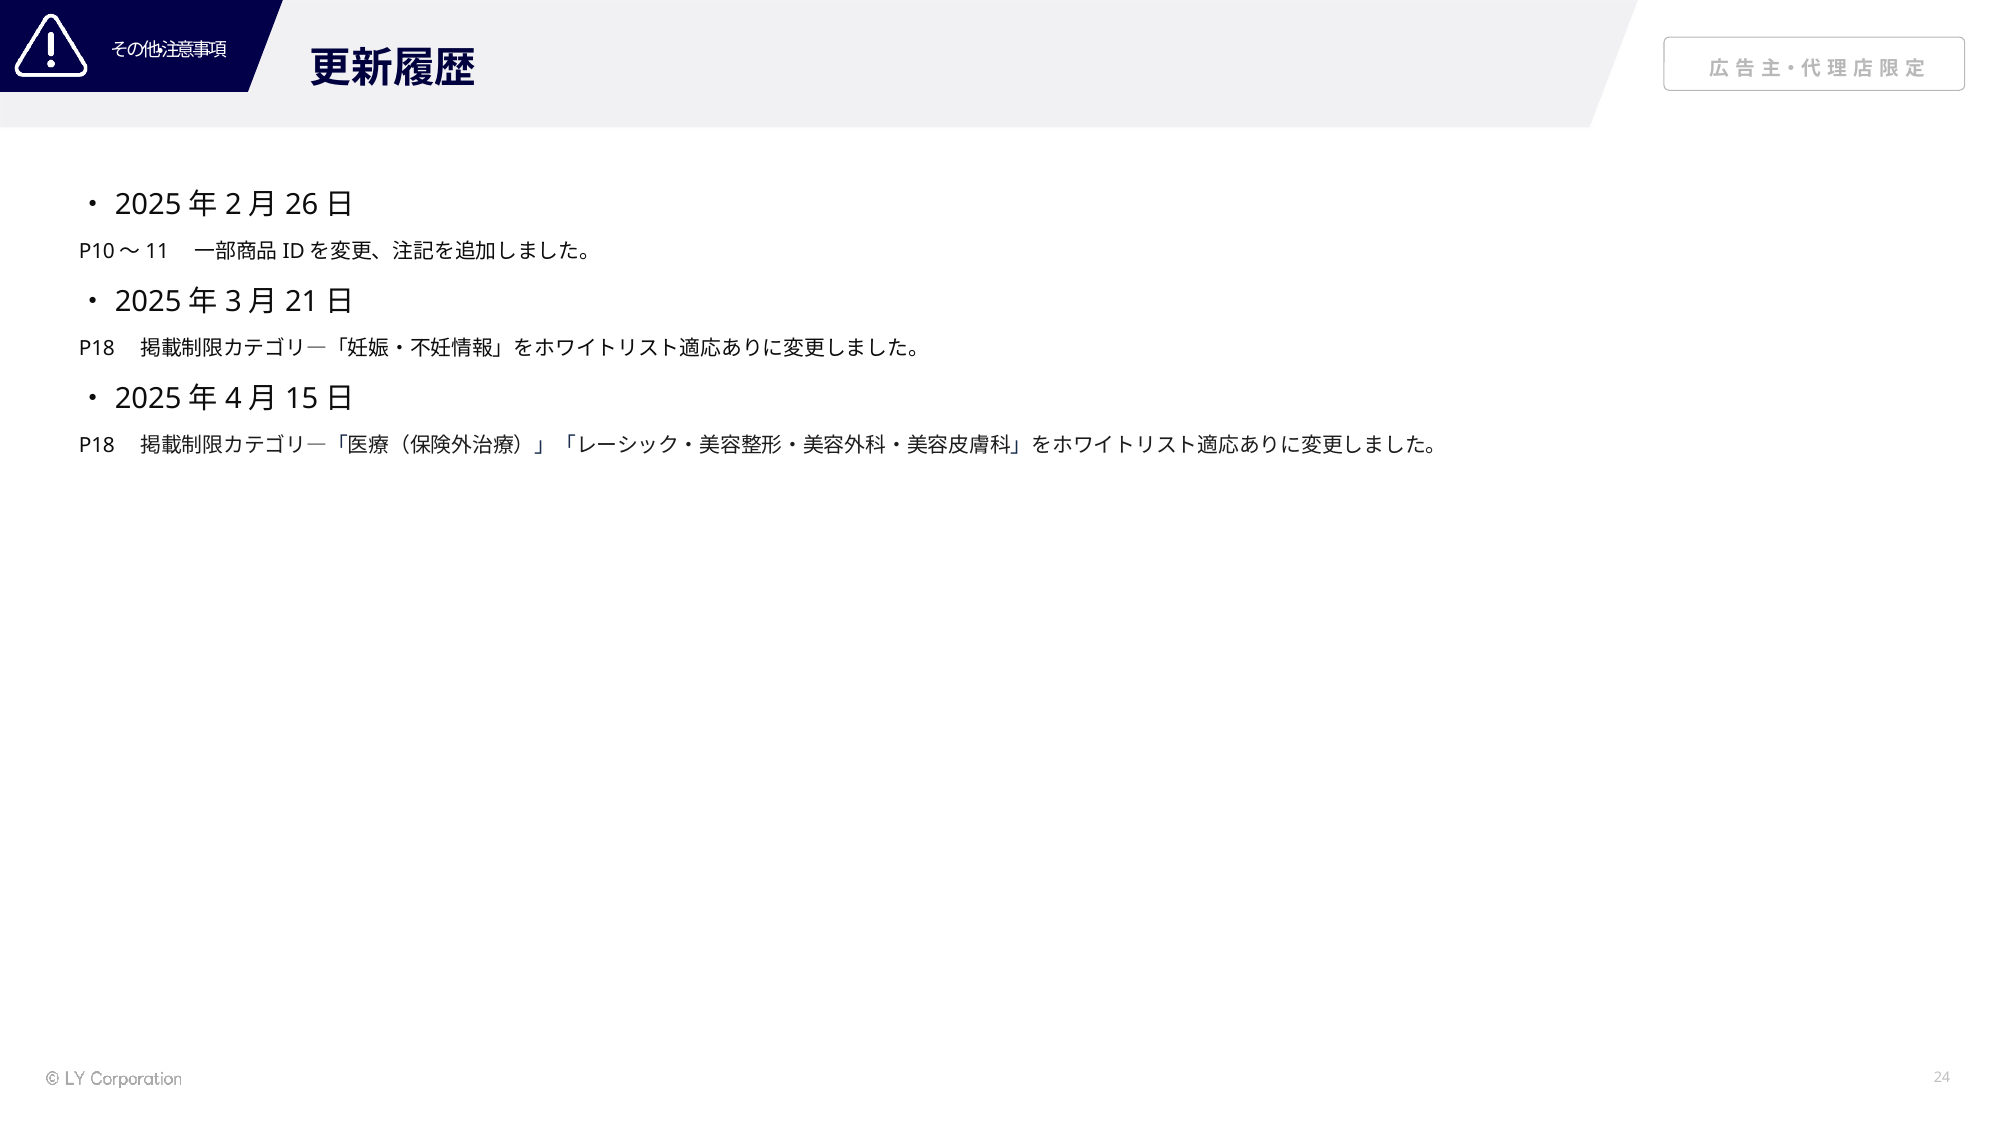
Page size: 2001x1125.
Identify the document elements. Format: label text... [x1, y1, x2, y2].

picture [9, 5, 92, 87]
list その他・注意事項 [97, 13, 240, 81]
text_box ・2025年2月26日 P10～11 一部商品IDを変更、注記を追加しました。 ・2025年3月21日 P18 掲載制限カテゴリ―「妊娠・不妊情報」をホワイトリスト適応ありに変更しました。 ・2025年4月15日 P18 掲載制限カテゴリ―「医療（保険外治療）」「レーシック・美容整形・美容外科・美容皮膚科」をホワイトリスト適応ありに変更しました。 [78, 178, 1922, 457]
list 更新履歴 [309, 41, 1645, 97]
picture [46, 1071, 181, 1088]
